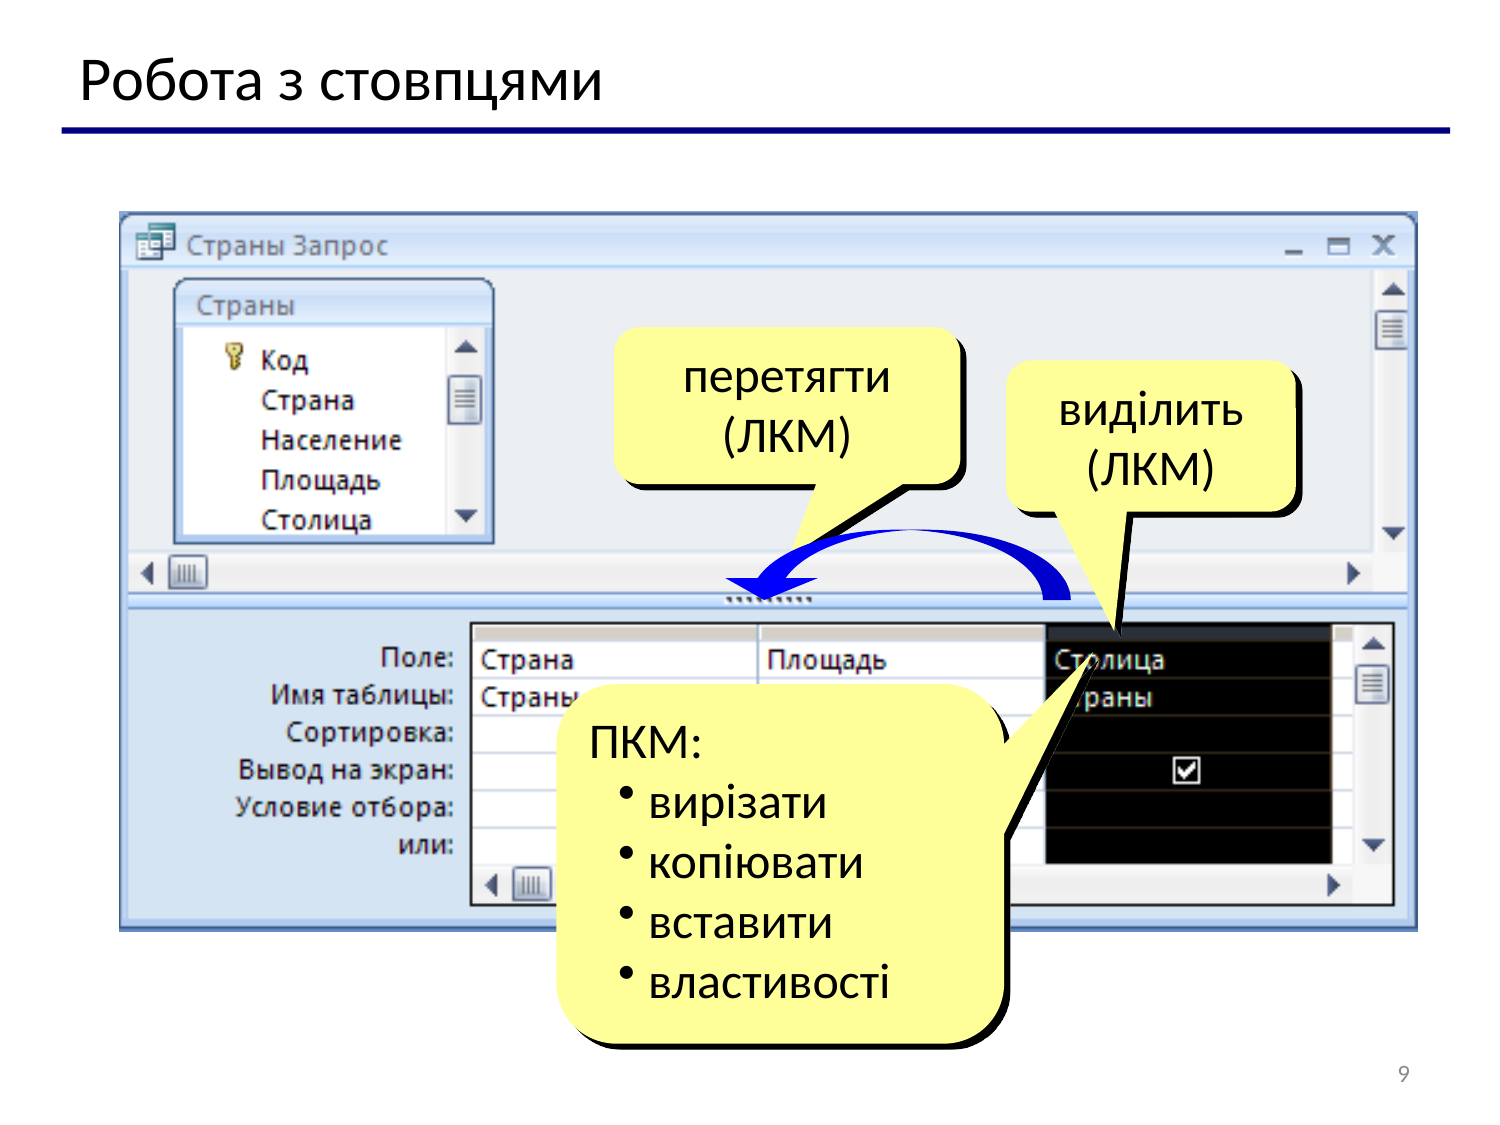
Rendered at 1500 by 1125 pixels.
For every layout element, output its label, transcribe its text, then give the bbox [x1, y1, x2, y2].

text_box ПКМ: вирізати копіювати вставити властивості [556, 940, 1005, 1044]
text_box Робота з стовпцями [64, 31, 1401, 121]
slide_number 9 [1074, 1042, 1425, 1103]
picture [119, 211, 1418, 932]
